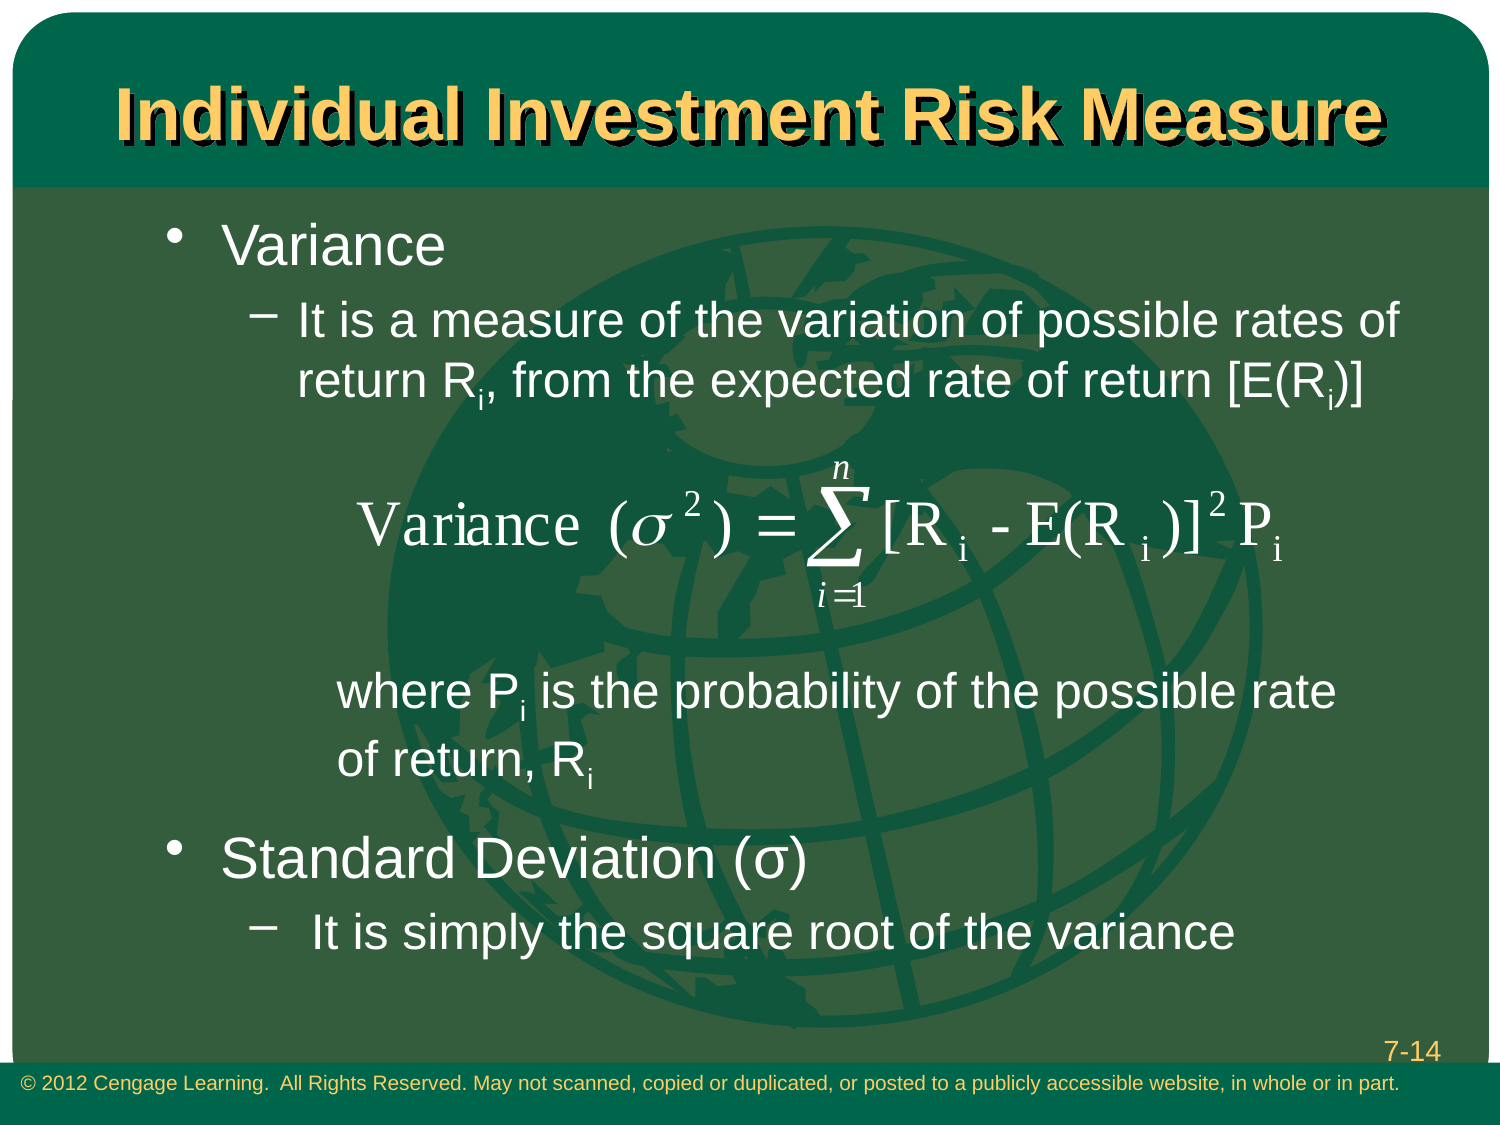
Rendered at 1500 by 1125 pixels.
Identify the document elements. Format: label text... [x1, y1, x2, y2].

text_box Standard Deviation (σ) It is simply the square root of the variance [150, 812, 1450, 988]
title Individual Investment Risk Measure [75, 32, 1425, 188]
footer © 2012 Cengage Learning. All Rights Reserved. May not scanned, copied or duplicated, or posted to a publicly accessible website, in whole or in part. [0, 1062, 1500, 1125]
slide_number 7-14 [1325, 1025, 1500, 1062]
list Variance It is a measure of the variation of possible rates of return Ri, from the expected rate of return [E(Ri)] [150, 200, 1438, 463]
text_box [199, 437, 1376, 788]
